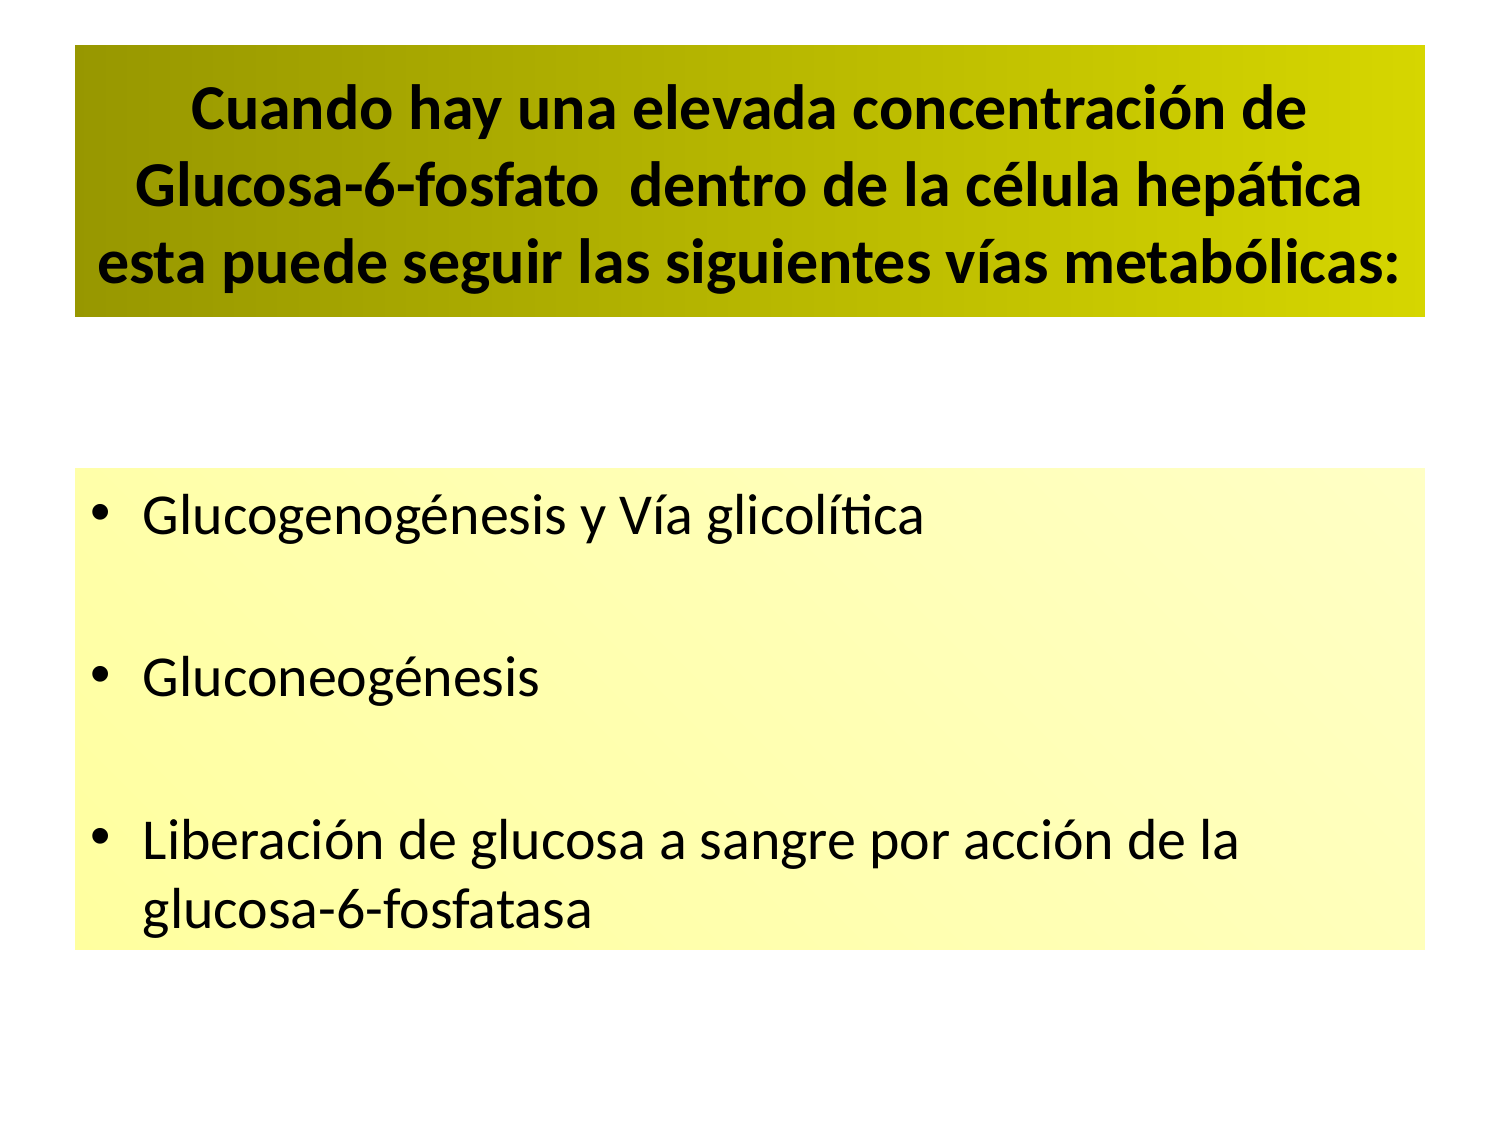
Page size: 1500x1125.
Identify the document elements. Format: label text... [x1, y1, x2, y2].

list Glucogenogénesis y Vía glicolítica Gluconeogénesis Liberación de glucosa a sangre por acción de la glucosa-6-fosfatasa [75, 468, 1425, 950]
title Cuando hay una elevada concentración de Glucosa-6-fosfato dentro de la célula hepática esta puede seguir las siguientes vías metabólicas: [75, 45, 1425, 317]
